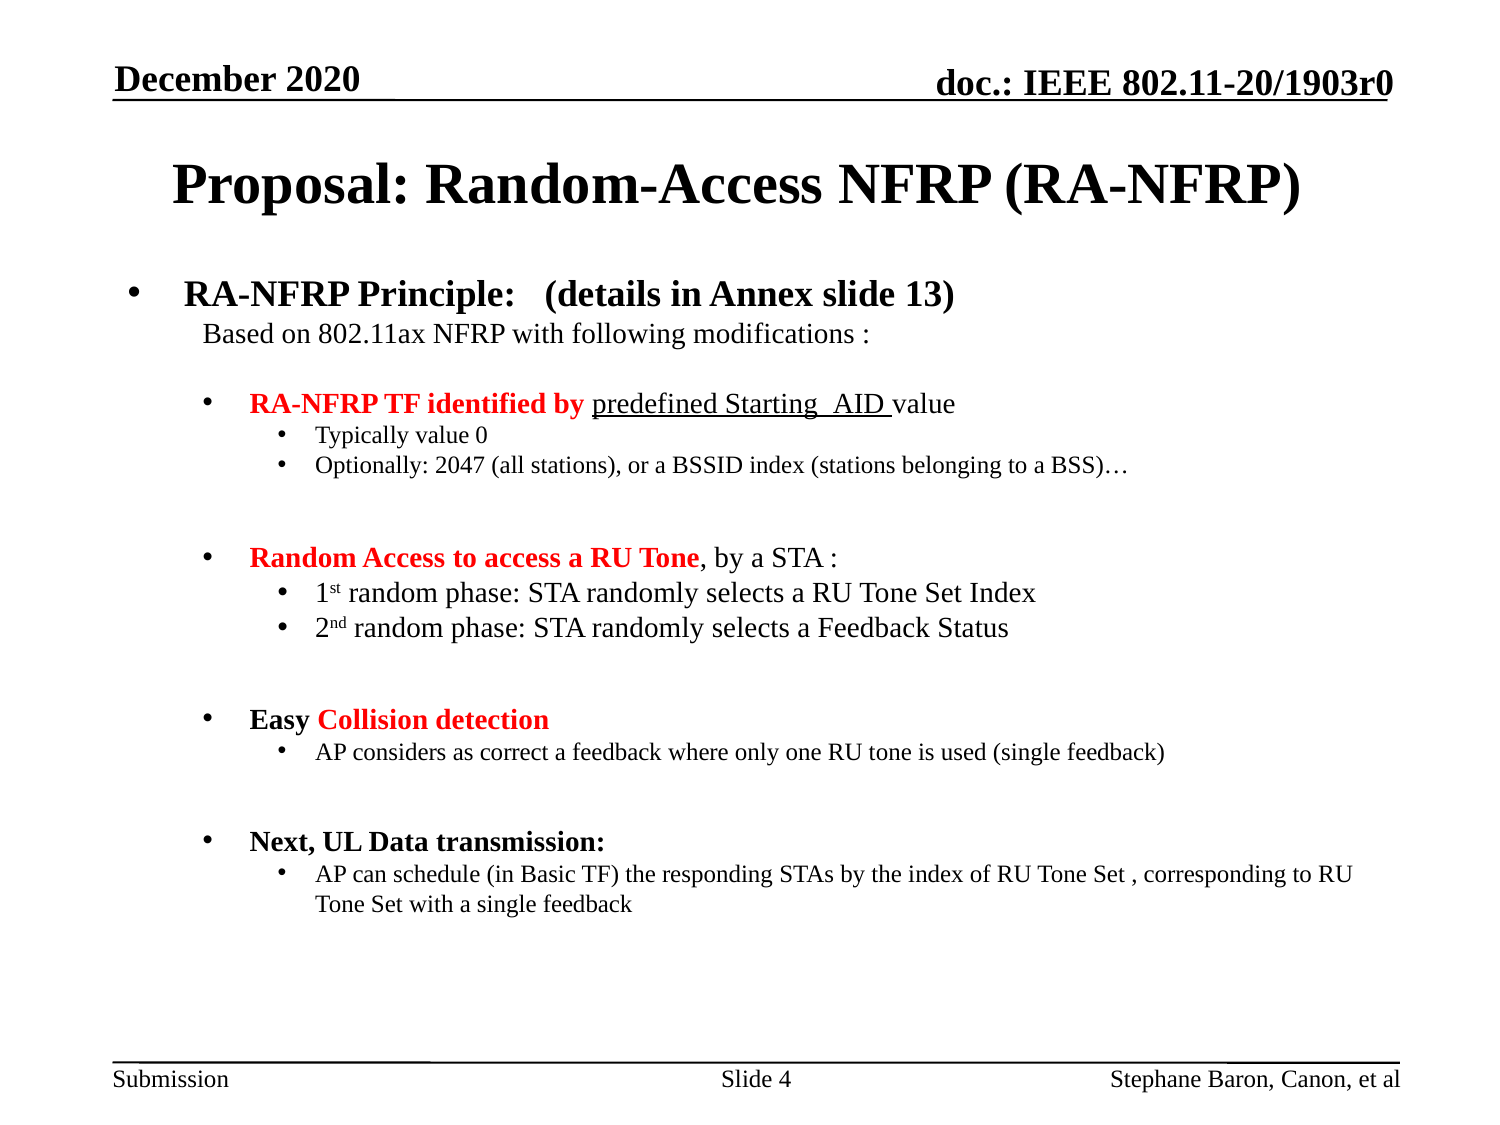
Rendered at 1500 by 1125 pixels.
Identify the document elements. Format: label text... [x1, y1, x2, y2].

footer Stephane Baron, Canon, et al [878, 1061, 1402, 1093]
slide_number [114, 54, 423, 100]
slide_number Slide 4 [712, 1061, 800, 1123]
list RA-NFRP Principle: (details in Annex slide 13) Based on 802.11ax NFRP with following modifications : RA-NFRP TF identified by predefined Starting_AID value Typically value 0 Optionally: 2047 (all stations), or a BSSID index (stations belonging to a BSS)… Random Access to access a RU Tone, by a STA : 1st random phase: STA randomly selects a RU Tone Set Index 2nd random phase: STA randomly selects a Feedback Status Easy Collision detection AP considers as correct a feedback where only one RU tone is used (single feedback) Next, UL Data transmission: AP can schedule (in Basic TF) the responding STAs by the index of RU Tone Set , corresponding to RU Tone Set with a single feedback [112, 261, 1388, 1000]
title Proposal: Random-Access NFRP (RA-NFRP) [87, 112, 1388, 249]
